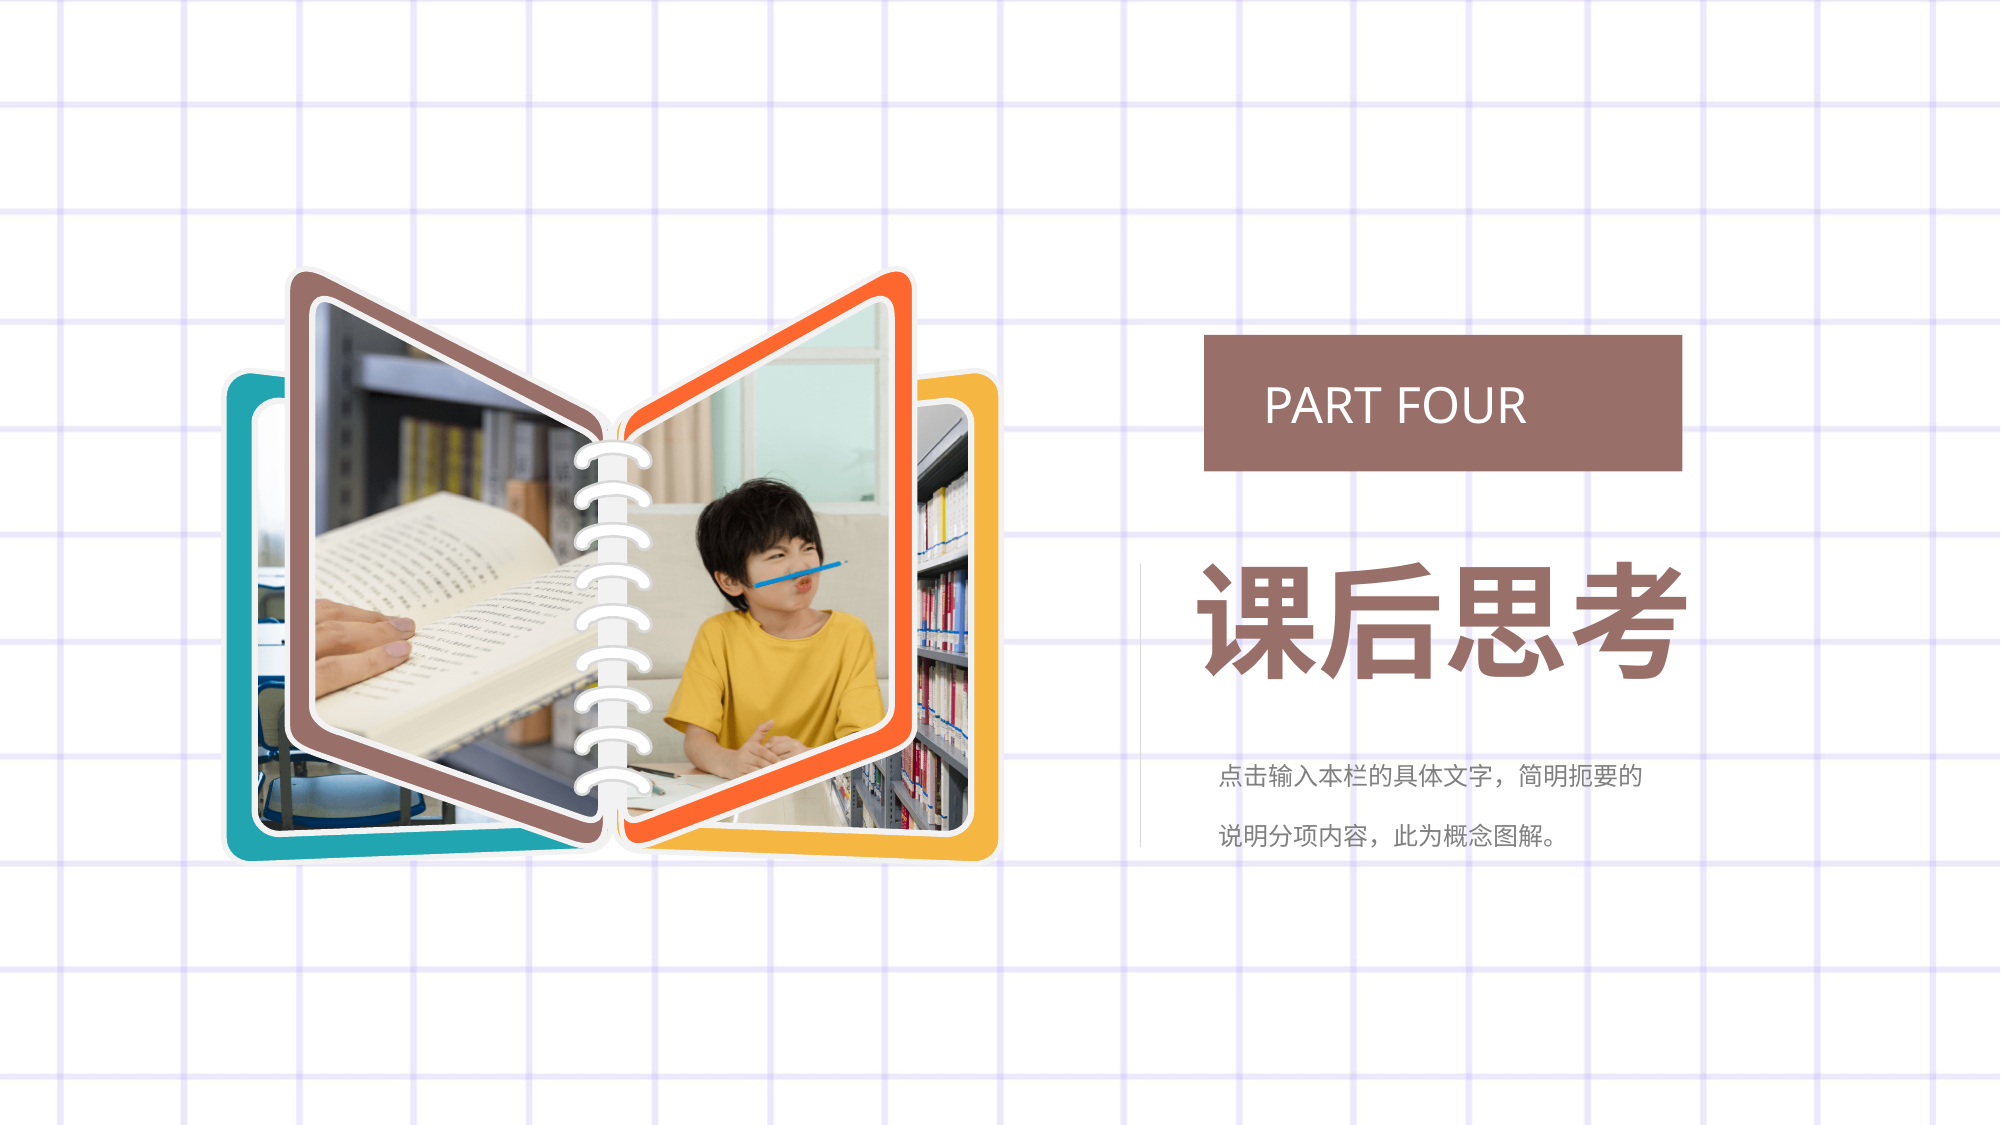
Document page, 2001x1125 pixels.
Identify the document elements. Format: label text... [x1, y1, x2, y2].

text_box 课后思考 [1178, 536, 1756, 702]
text_box 点击输入本栏的具体文字，简明扼要的说明分项内容，此为概念图解。 [1204, 718, 1683, 864]
picture [0, 0, 2001, 1125]
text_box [223, 260, 1002, 865]
text_box PART FOUR [1248, 361, 1620, 445]
text_box [1203, 334, 1683, 472]
